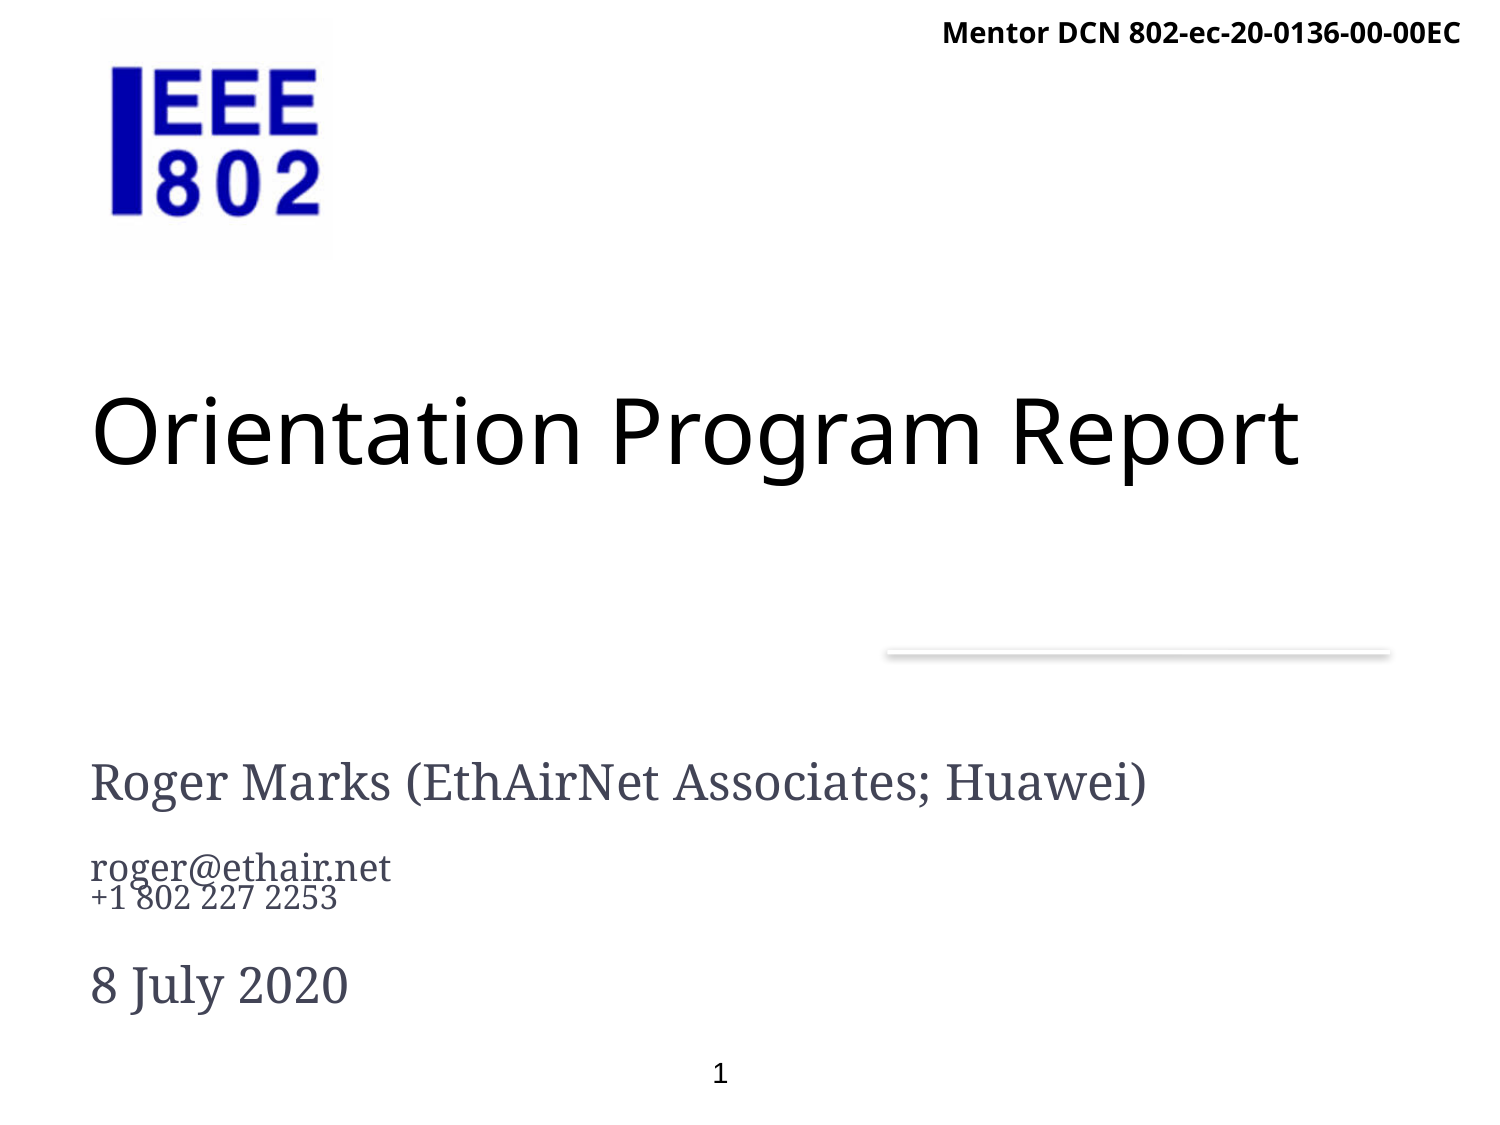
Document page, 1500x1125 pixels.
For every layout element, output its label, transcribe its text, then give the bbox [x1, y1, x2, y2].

subtitle Roger Marks (EthAirNet Associates; Huawei) roger@ethair.net +1 802 227 2253 8 July 2020 [64, 759, 1306, 1047]
picture [99, 18, 337, 266]
title Orientation Program Report [75, 255, 1463, 728]
text_box Mentor DCN 802-ec-20-0136-00-00EC [927, 7, 1494, 84]
